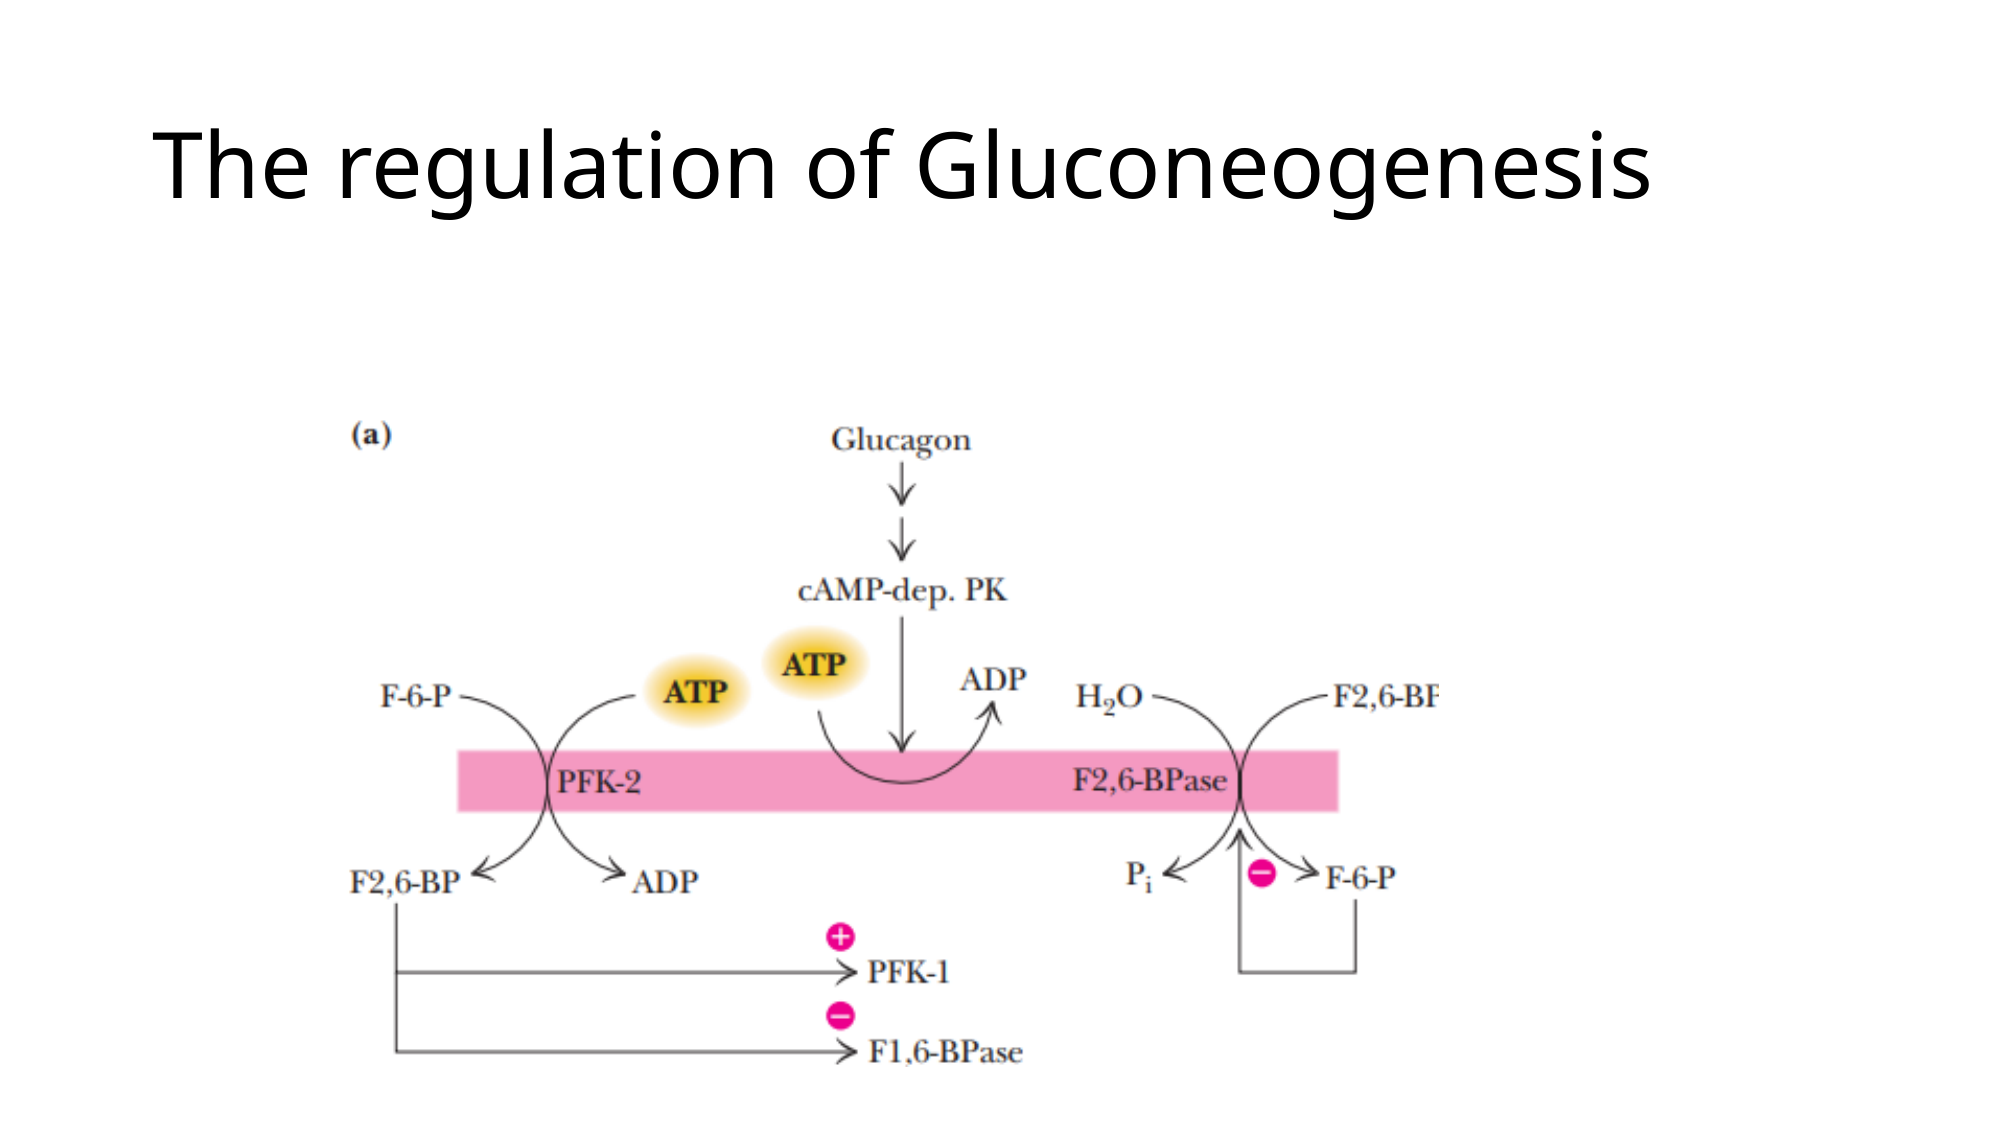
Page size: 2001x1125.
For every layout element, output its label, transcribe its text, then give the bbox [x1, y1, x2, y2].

picture [323, 394, 1439, 1067]
title The regulation of Gluconeogenesis [137, 59, 1863, 278]
